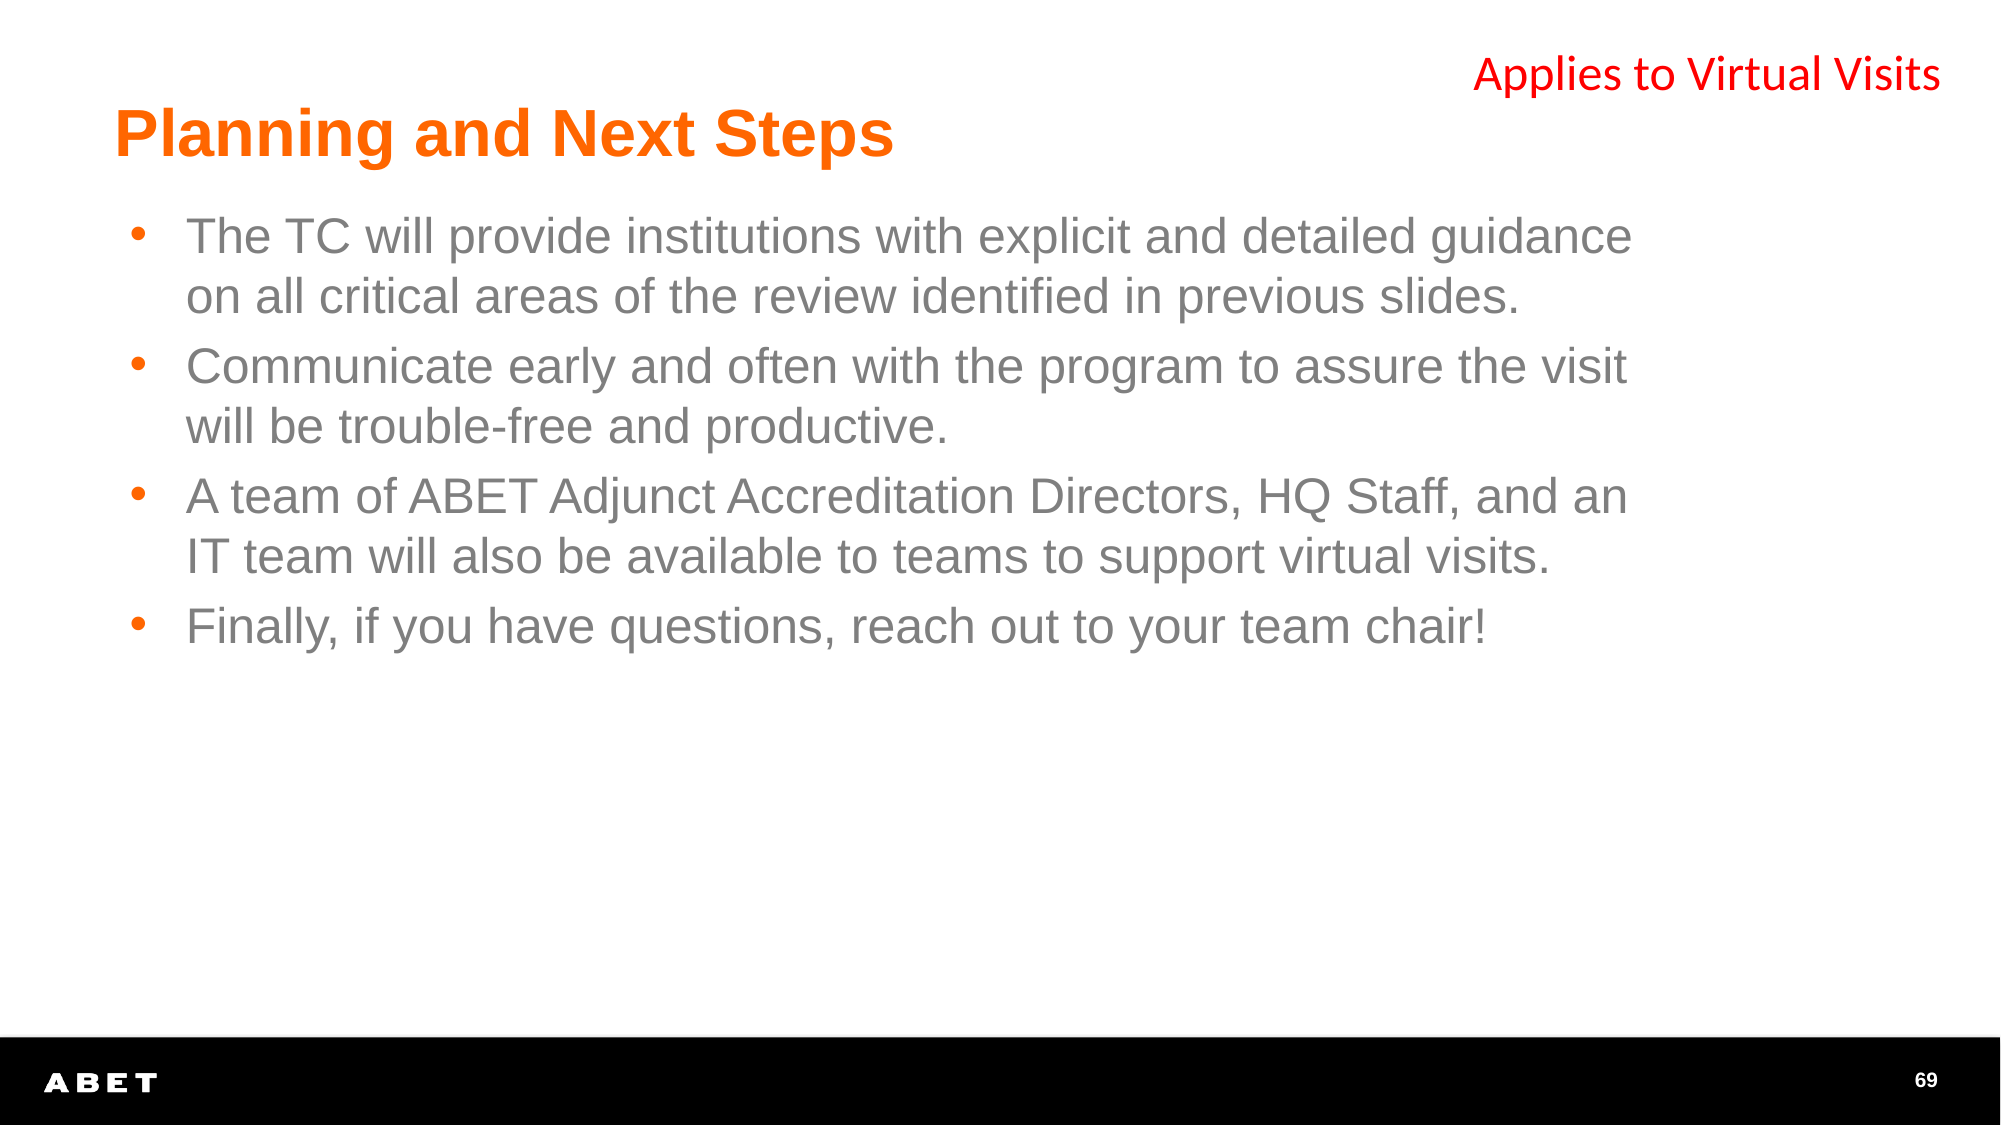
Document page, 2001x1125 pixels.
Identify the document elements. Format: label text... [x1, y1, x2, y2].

picture [16, 1052, 184, 1113]
list The TC will provide institutions with explicit and detailed guidance on all critical areas of the review identified in previous slides. Communicate early and often with the program to assure the visit will be trouble-free and productive. A team of ABET Adjunct Accreditation Directors, HQ Staff, and an IT team will also be available to teams to support virtual visits. Finally, if you have questions, reach out to your team chair! [114, 196, 1675, 975]
text_box Applies to Virtual Visits [1458, 32, 1957, 108]
title Planning and Next Steps [99, 82, 1900, 213]
